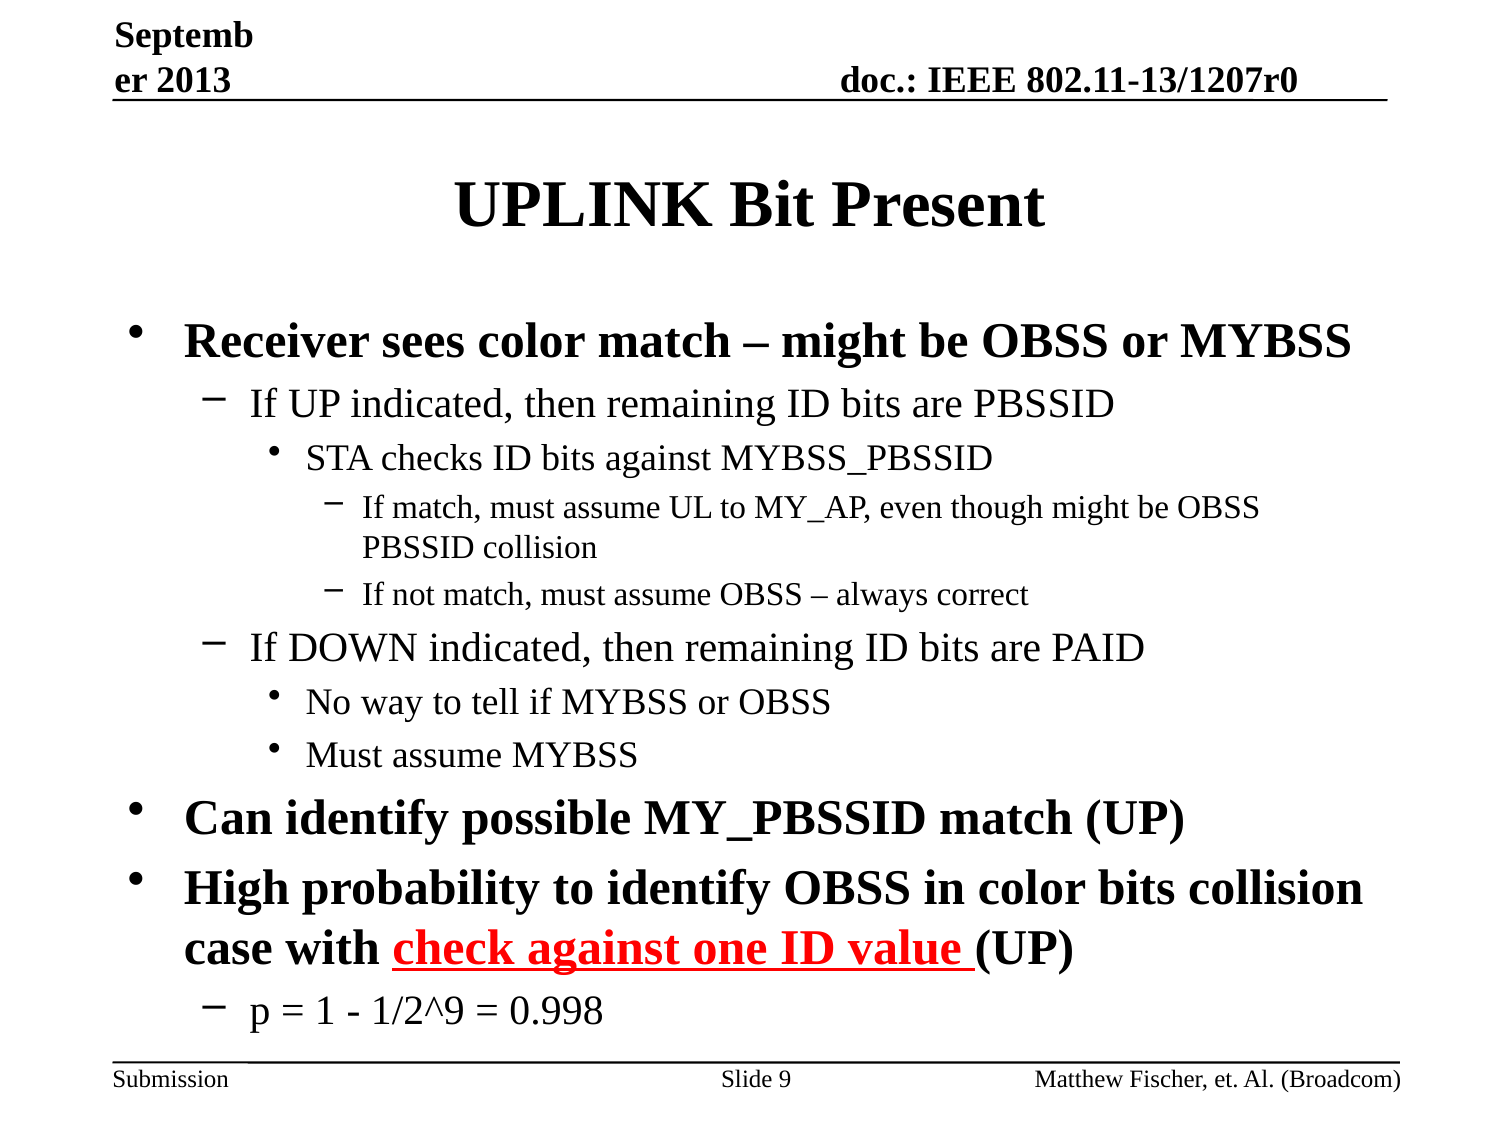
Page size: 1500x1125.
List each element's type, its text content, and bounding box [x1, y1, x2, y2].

title UPLINK Bit Present [112, 112, 1388, 288]
slide_number Slide 9 [712, 1061, 800, 1093]
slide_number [114, 54, 270, 101]
footer Matthew Fischer, et. Al. (Broadcom) [1029, 1061, 1402, 1093]
list Receiver sees color match – might be OBSS or MYBSS If UP indicated, then remaining ID bits are PBSSID STA checks ID bits against MYBSS_PBSSID If match, must assume UL to MY_AP, even though might be OBSS PBSSID collision If not match, must assume OBSS – always correct If DOWN indicated, then remaining ID bits are PAID No way to tell if MYBSS or OBSS Must assume MYBSS Can identify possible MY_PBSSID match (UP) High probability to identify OBSS in color bits collision case with check against one ID value (UP) p = 1 - 1/2^9 = 0.998 [112, 299, 1388, 975]
